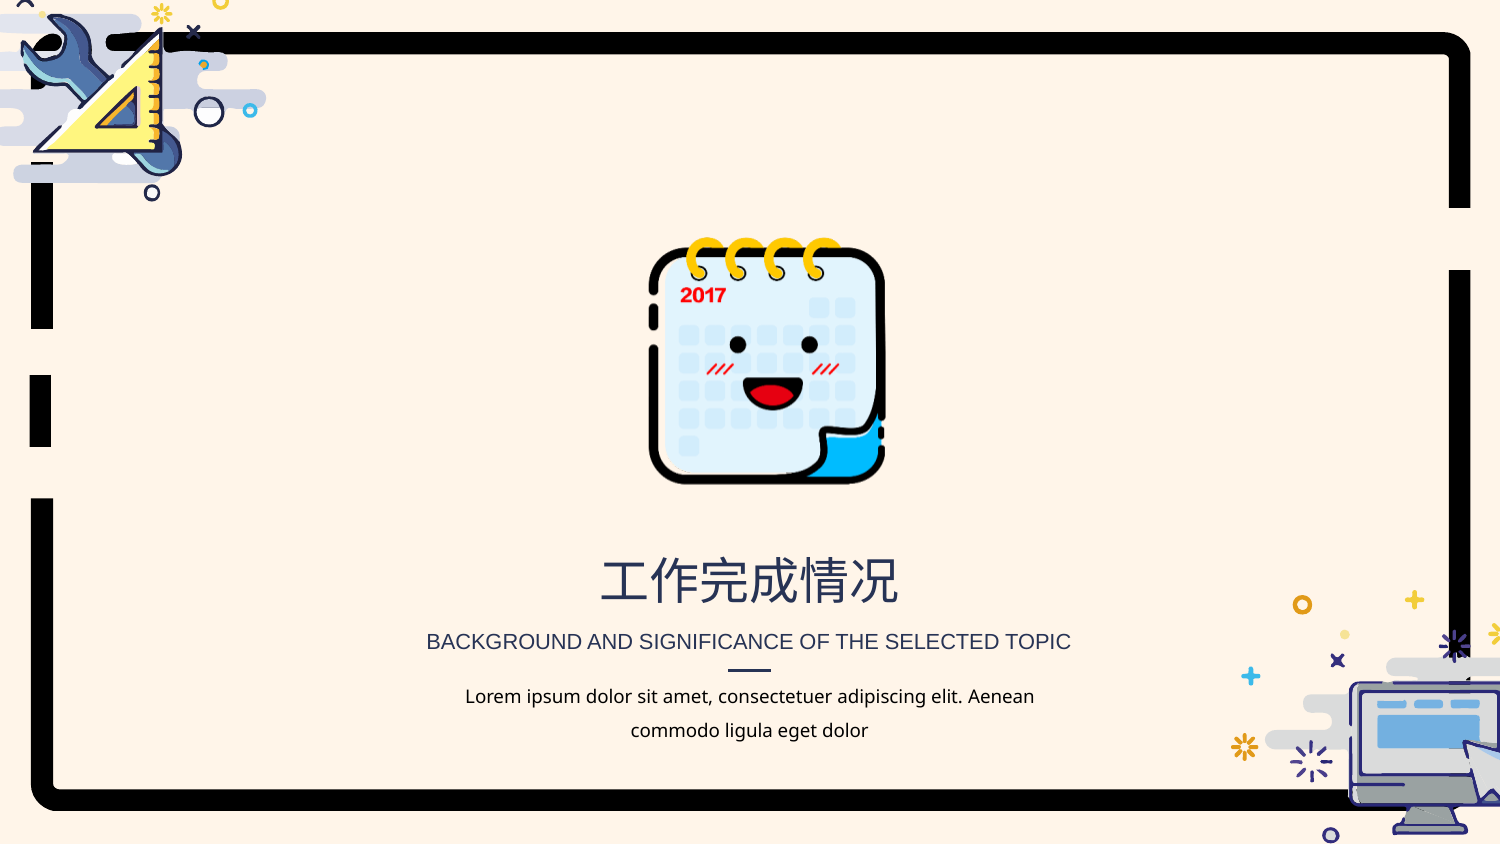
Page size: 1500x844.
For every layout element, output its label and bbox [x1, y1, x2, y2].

text_box [405, 541, 1094, 750]
picture [532, 197, 1005, 671]
